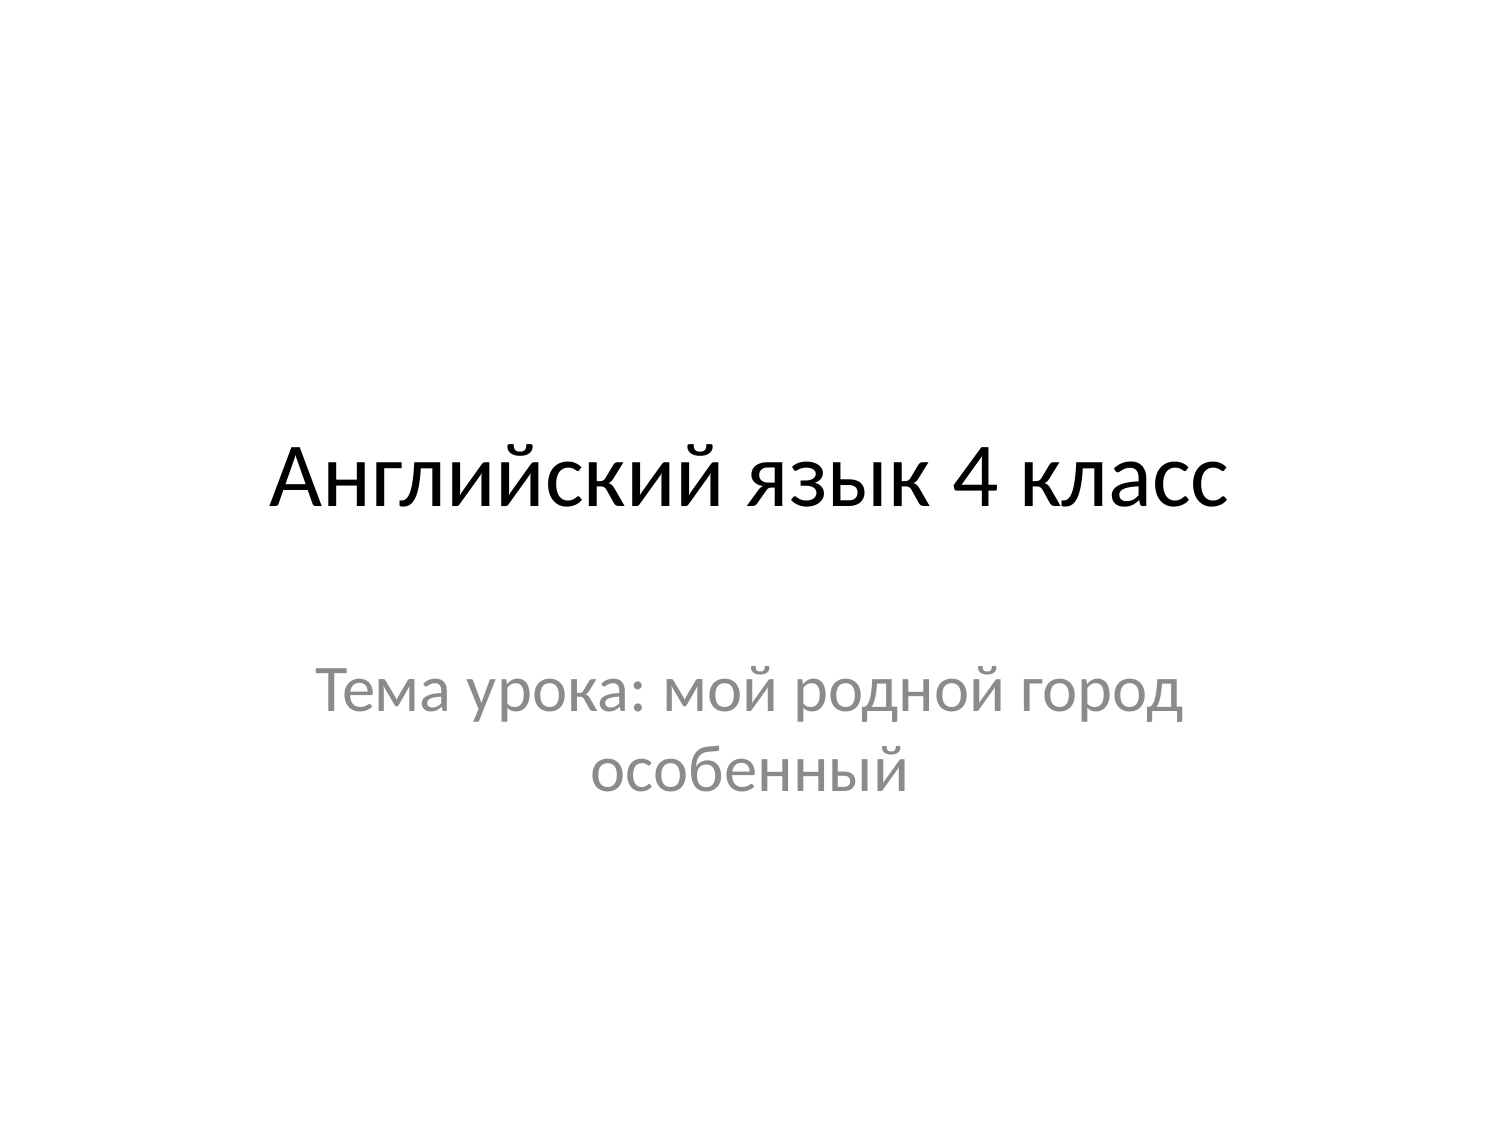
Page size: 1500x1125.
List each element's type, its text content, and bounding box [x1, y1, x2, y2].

subtitle Тема урока: мой родной город особенный [225, 637, 1275, 925]
title Английский язык 4 класс [112, 349, 1388, 591]
